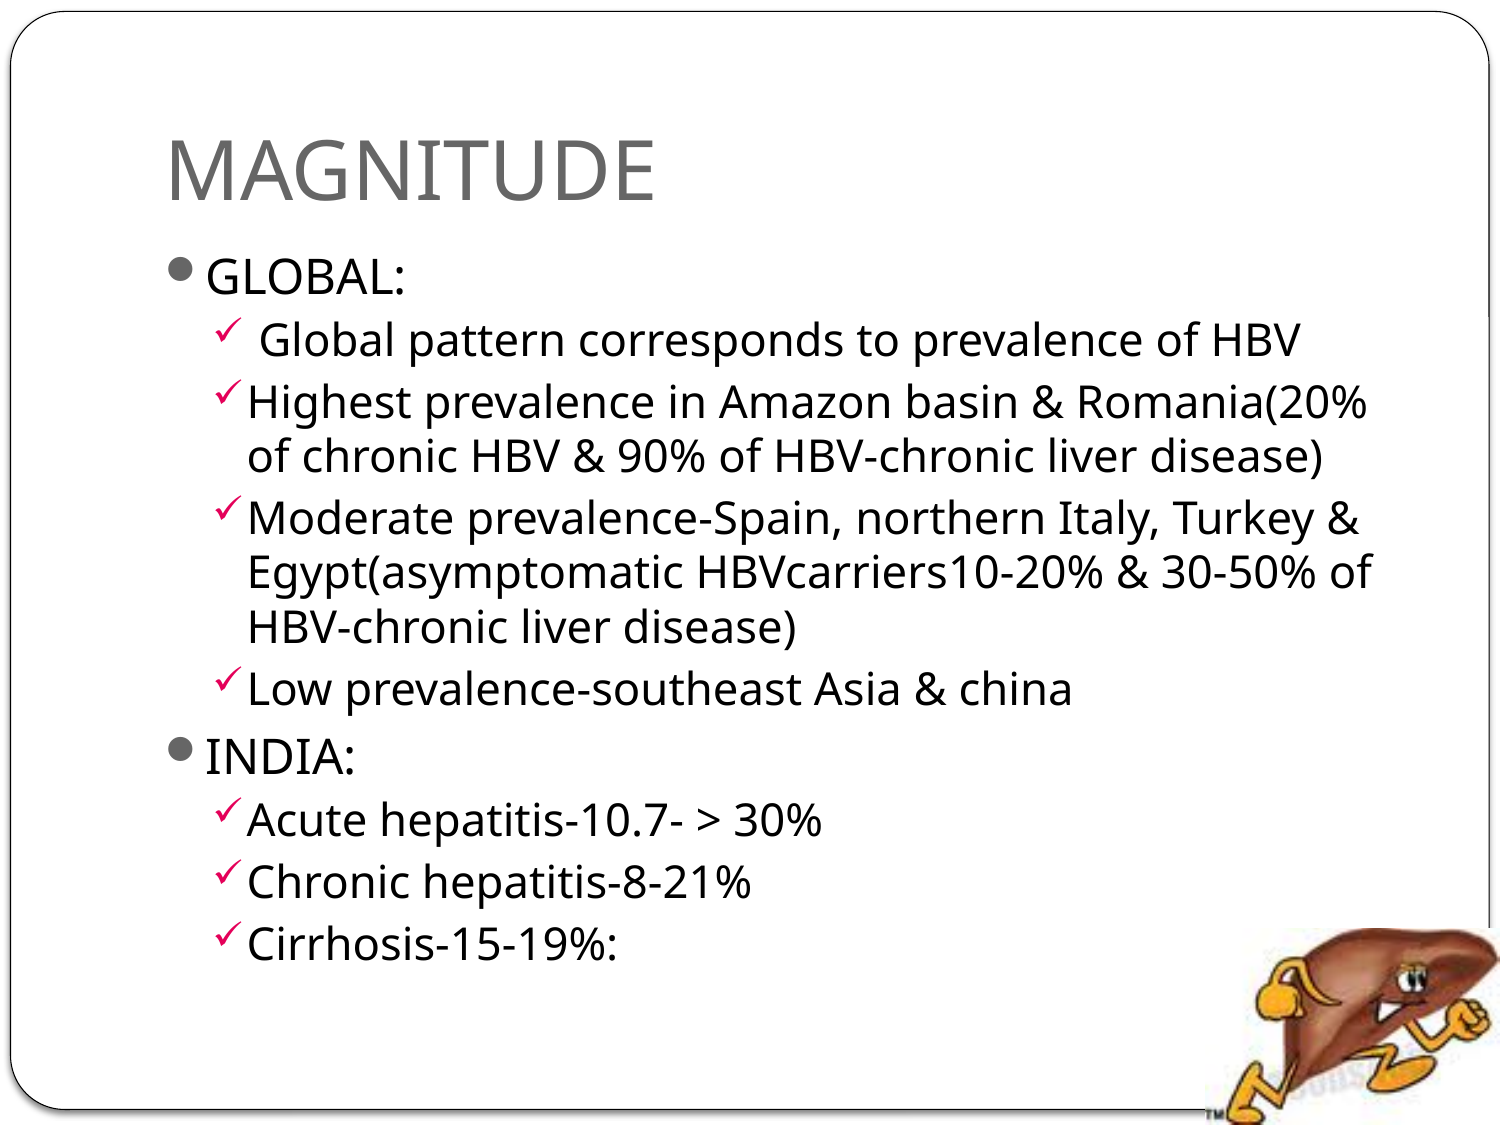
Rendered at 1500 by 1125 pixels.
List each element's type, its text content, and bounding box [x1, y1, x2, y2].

picture [1205, 928, 1500, 1125]
list GLOBAL: Global pattern corresponds to prevalence of HBV Highest prevalence in Amazon basin & Romania(20% of chronic HBV & 90% of HBV-chronic liver disease) Moderate prevalence-Spain, northern Italy, Turkey & Egypt(asymptomatic HBVcarriers10-20% & 30-50% of HBV-chronic liver disease) Low prevalence-southeast Asia & china INDIA: Acute hepatitis-10.7- > 30% Chronic hepatitis-8-21% Cirrhosis-15-19%: [150, 237, 1425, 988]
title MAGNITUDE [150, 45, 1425, 233]
